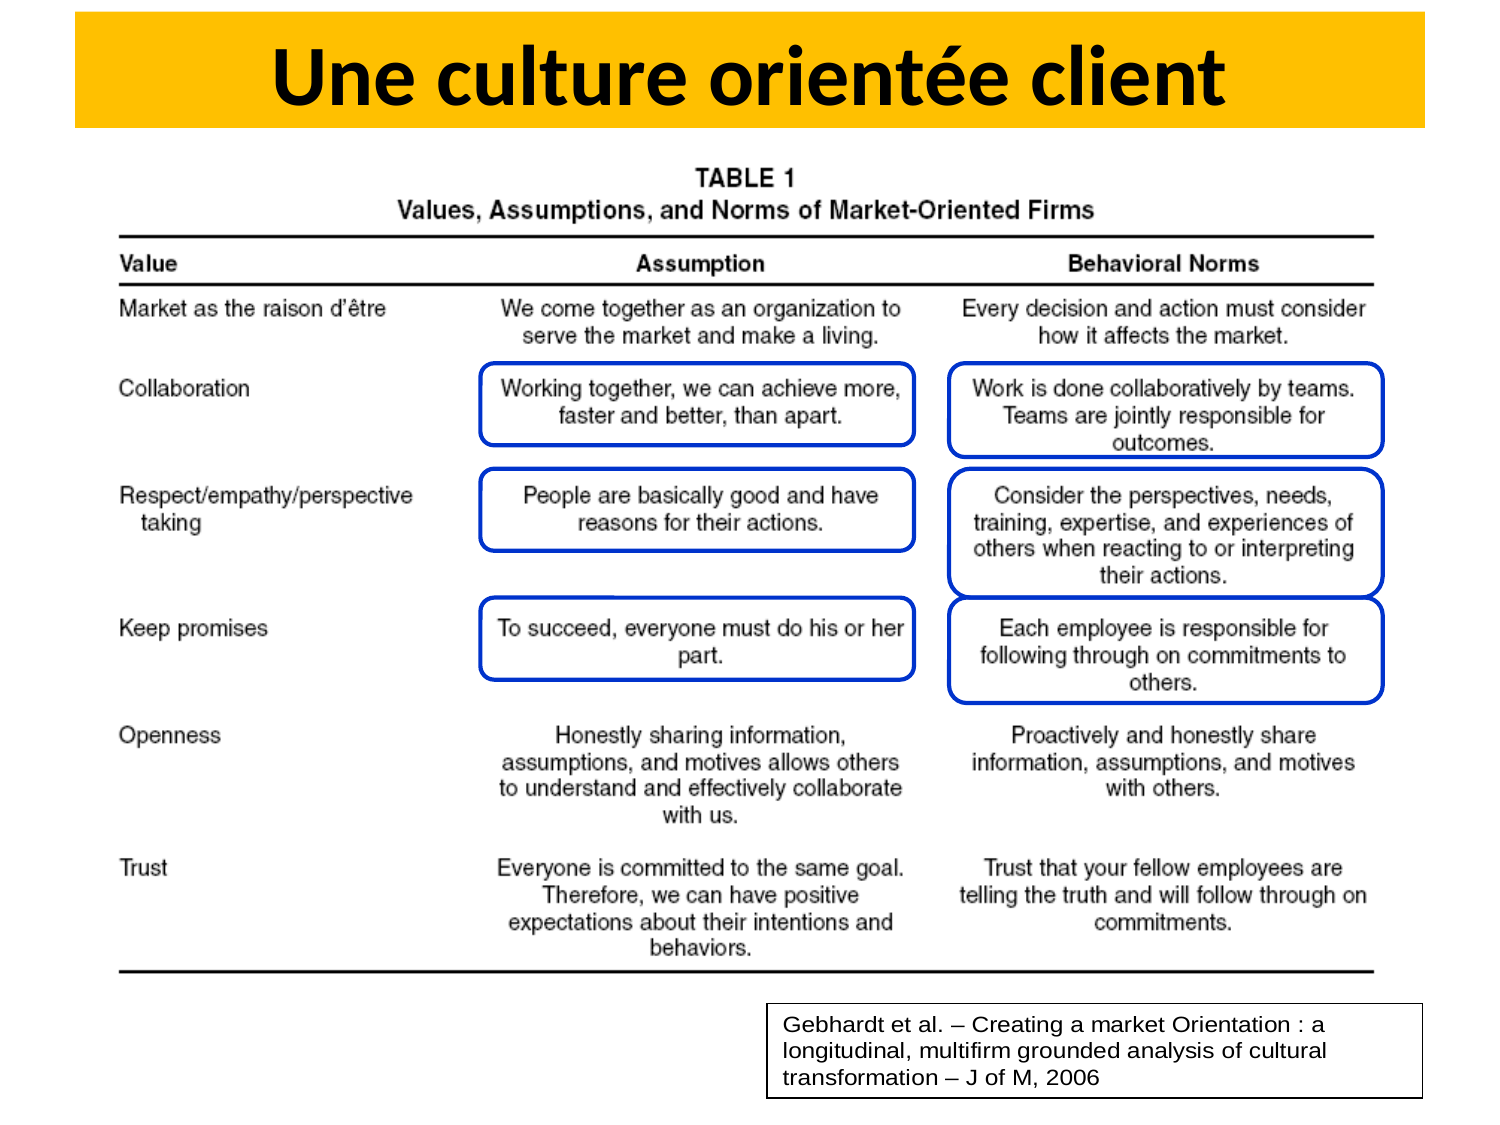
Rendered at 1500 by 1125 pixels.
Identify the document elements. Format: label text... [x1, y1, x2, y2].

title Une culture orientée client [75, 11, 1425, 127]
picture [0, 128, 1466, 1125]
